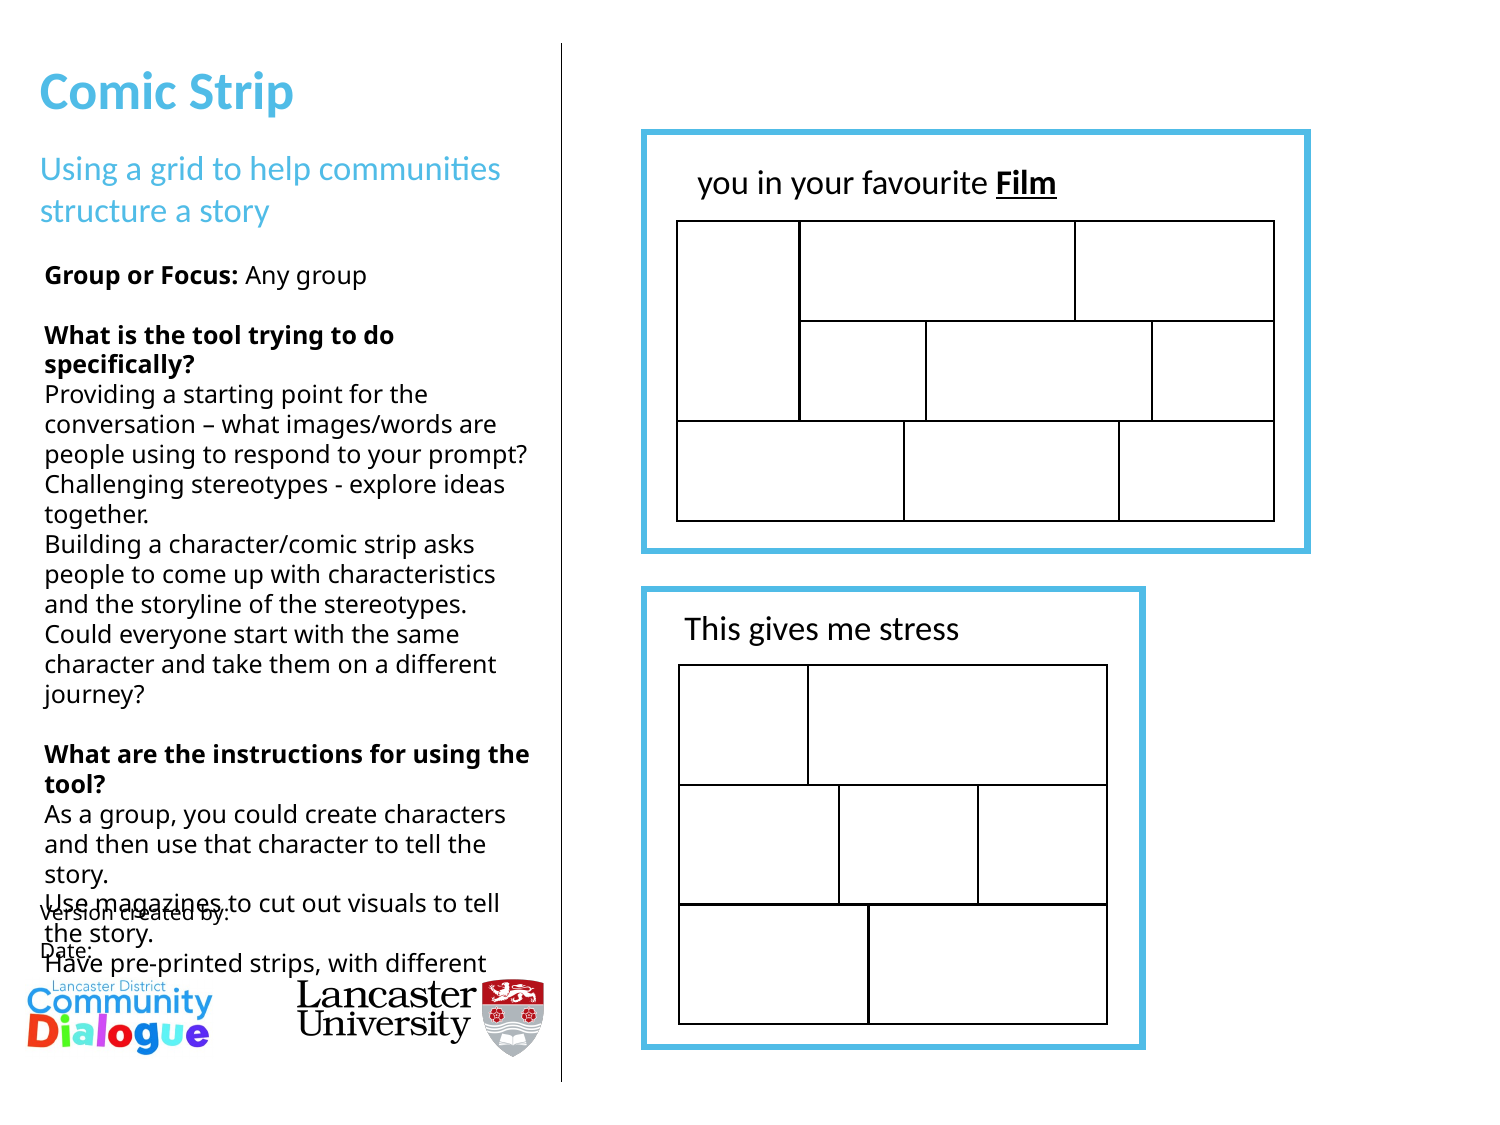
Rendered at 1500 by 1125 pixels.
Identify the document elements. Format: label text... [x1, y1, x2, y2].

text_box Using a grid to help communities structure a story [25, 138, 546, 237]
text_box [643, 131, 1308, 552]
text_box Comic Strip [25, 48, 546, 128]
text_box Group or Focus: Any group What is the tool trying to do specifically? Providing a starting point for the conversation – what images/words are people using to respond to your prompt? Challenging stereotypes - explore ideas together. Building a character/comic strip asks people to come up with characteristics and the storyline of the stereotypes. Could everyone start with the same character and take them on a different journey? What are the instructions for using the tool? As a group, you could create characters and then use that character to tell the story. Use magazines to cut out visuals to tell the story. Have pre-printed strips, with different sized boxes [29, 251, 550, 1041]
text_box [25, 977, 546, 1059]
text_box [643, 588, 1143, 1047]
text_box Version created by: Date: [25, 879, 546, 970]
